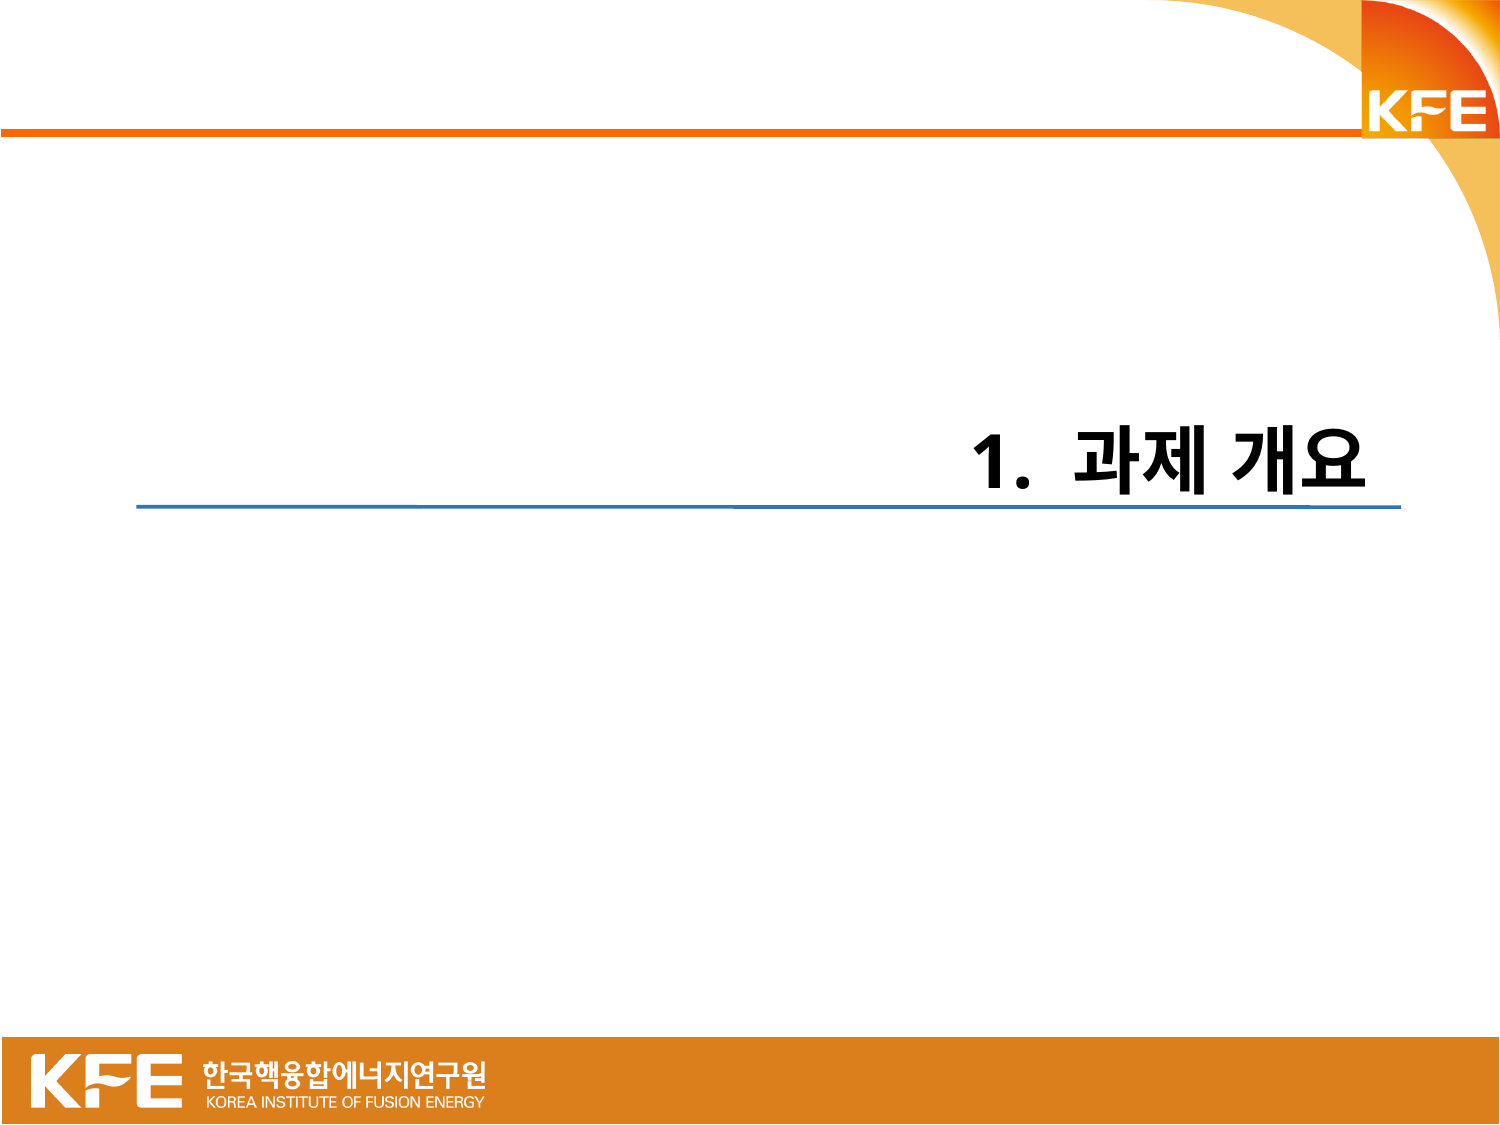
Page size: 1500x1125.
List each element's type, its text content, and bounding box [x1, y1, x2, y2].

picture [1359, 0, 1500, 140]
text_box 1. 과제 개요 [162, 420, 1384, 504]
